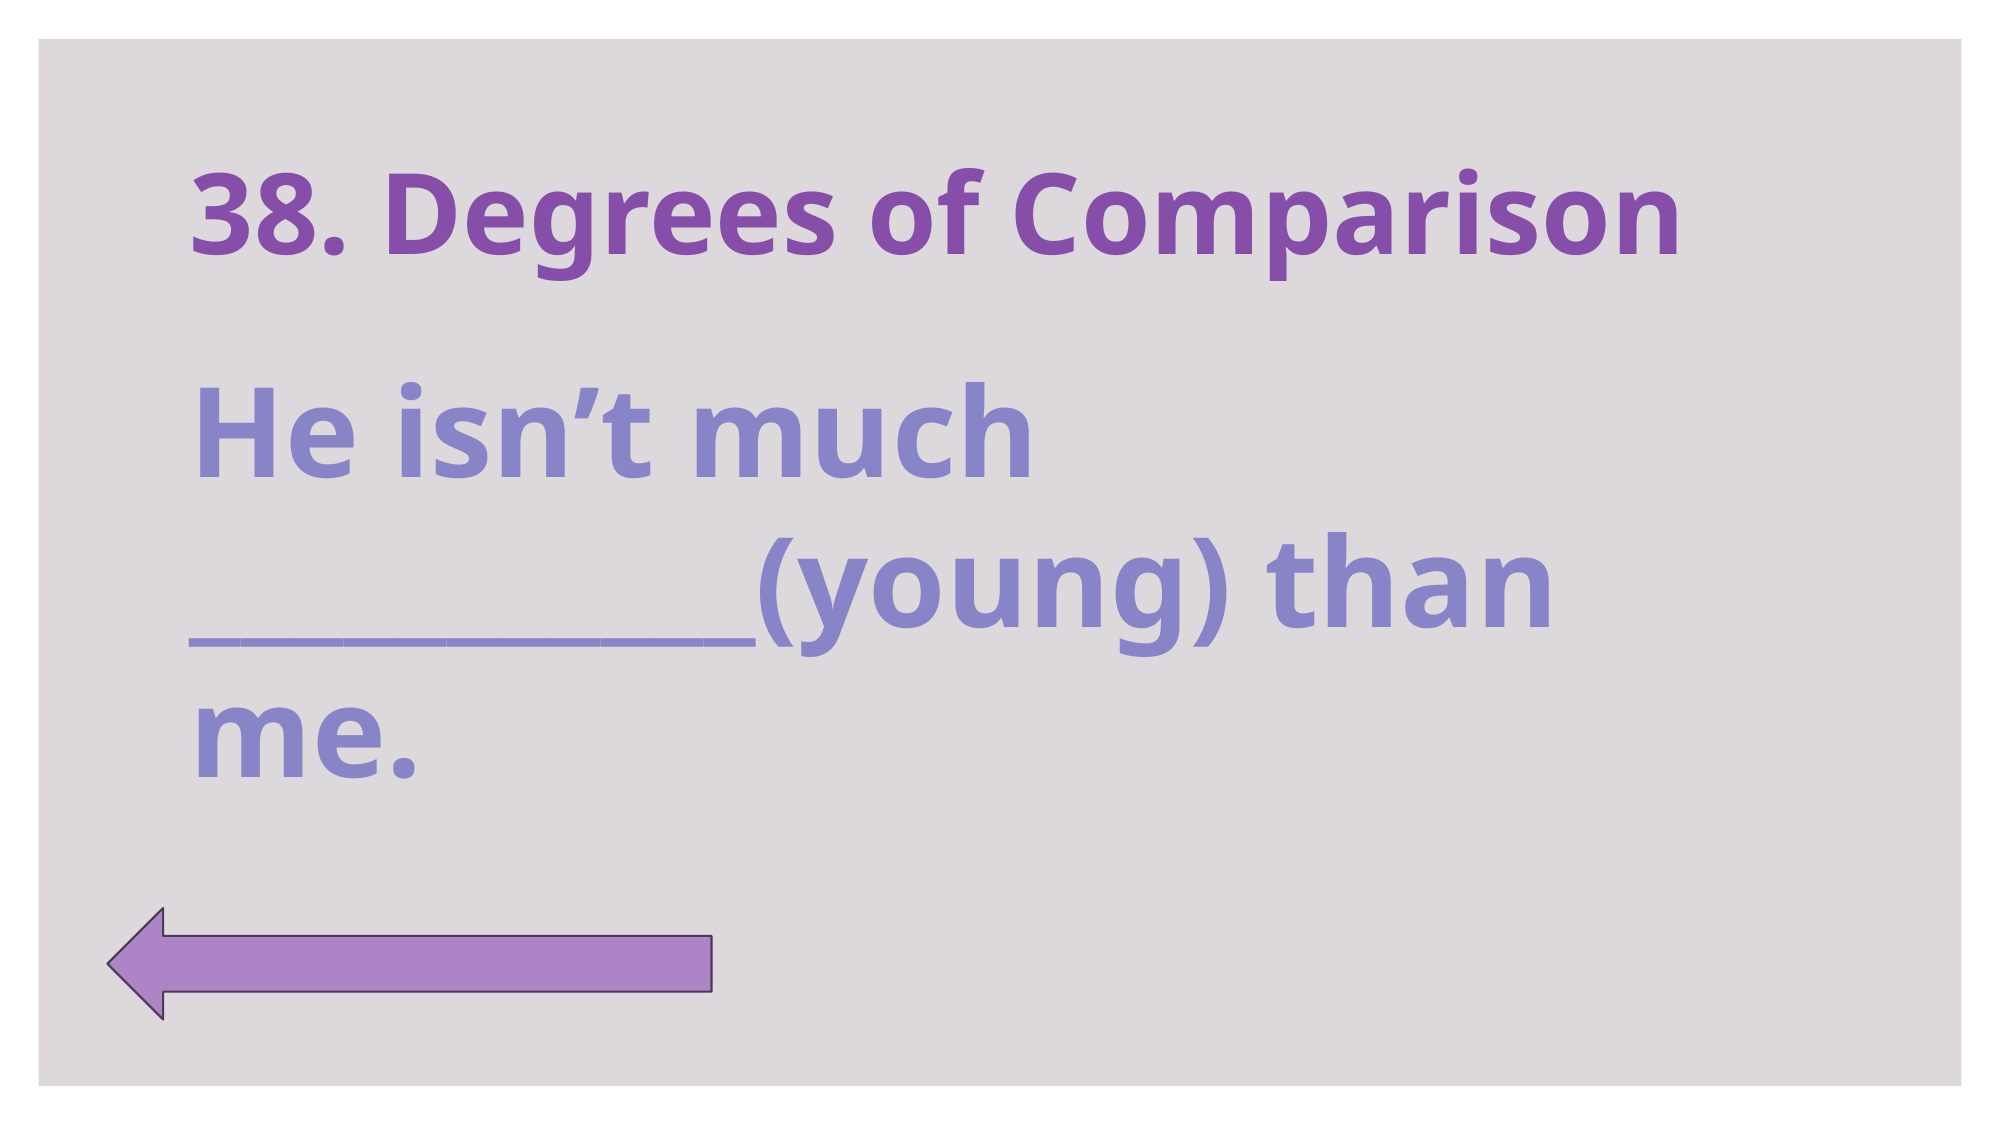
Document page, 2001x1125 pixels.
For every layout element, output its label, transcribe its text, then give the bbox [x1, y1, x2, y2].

title 38. Degrees of Comparison [174, 105, 1825, 331]
list He isn’t much ___________(young) than me. [174, 345, 1825, 990]
text_box [106, 907, 713, 1021]
